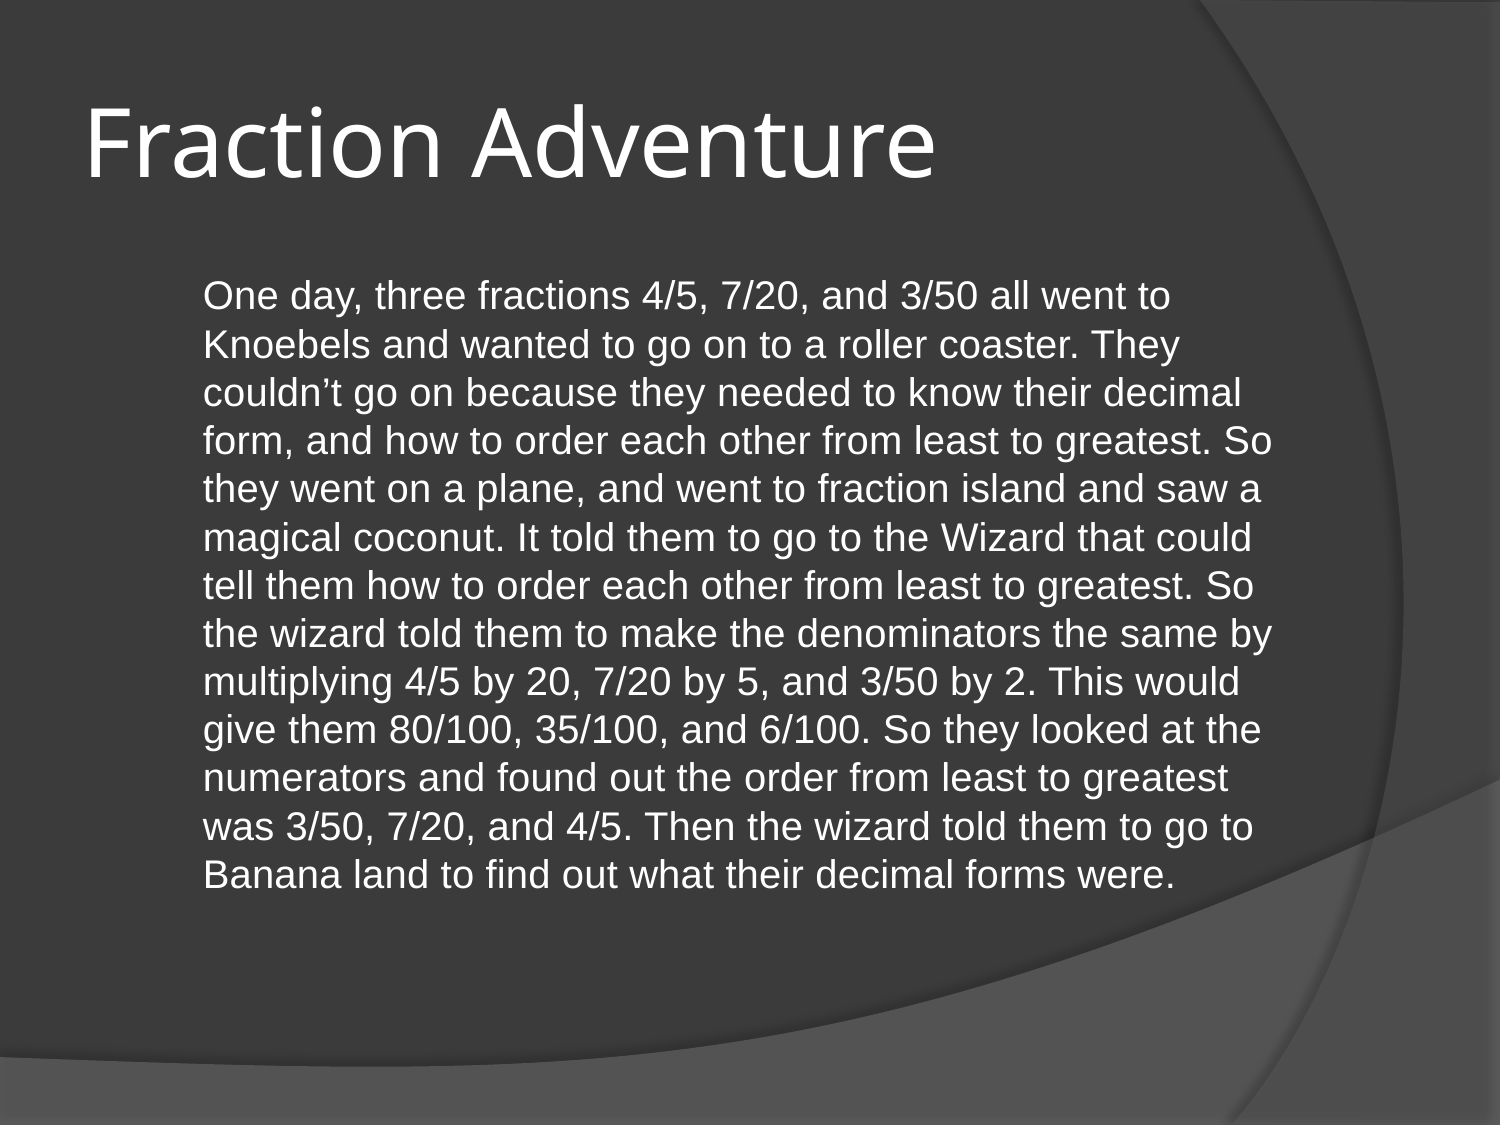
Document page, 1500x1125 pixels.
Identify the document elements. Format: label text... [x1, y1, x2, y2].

list One day, three fractions 4/5, 7/20, and 3/50 all went to Knoebels and wanted to go on to a roller coaster. They couldn’t go on because they needed to know their decimal form, and how to order each other from least to greatest. So they went on a plane, and went to fraction island and saw a magical coconut. It told them to go to the Wizard that could tell them how to order each other from least to greatest. So the wizard told them to make the denominators the same by multiplying 4/5 by 20, 7/20 by 5, and 3/50 by 2. This would give them 80/100, 35/100, and 6/100. So they looked at the numerators and found out the order from least to greatest was 3/50, 7/20, and 4/5. Then the wizard told them to go to Banana land to find out what their decimal forms were. [75, 262, 1300, 1005]
title Fraction Adventure [75, 45, 1300, 233]
